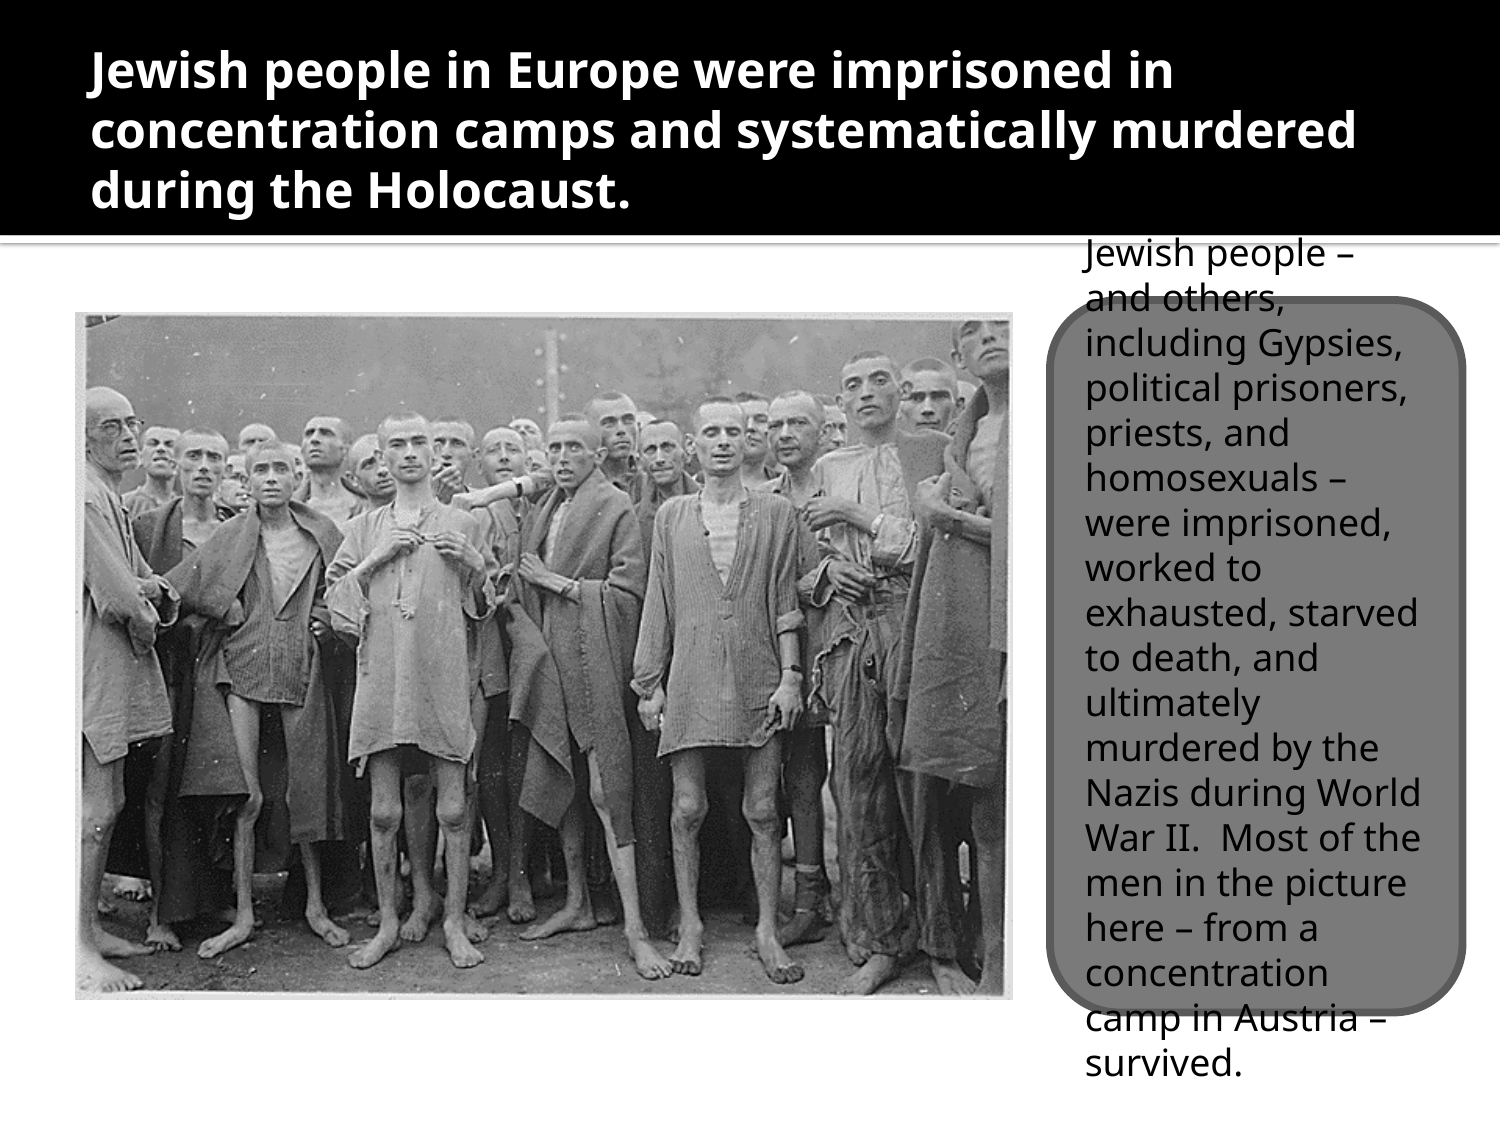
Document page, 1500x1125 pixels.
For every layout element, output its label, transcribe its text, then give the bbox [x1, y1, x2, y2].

title Jewish people in Europe were imprisoned in concentration camps and systematically murdered during the Holocaust. [75, 25, 1425, 231]
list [74, 312, 1013, 1000]
text_box Jewish people – and others, including Gypsies, political prisoners, priests, and homosexuals – were imprisoned, worked to exhausted, starved to death, and ultimately murdered by the Nazis during World War II. Most of the men in the picture here – from a concentration camp in Austria – survived. [1046, 296, 1467, 1017]
